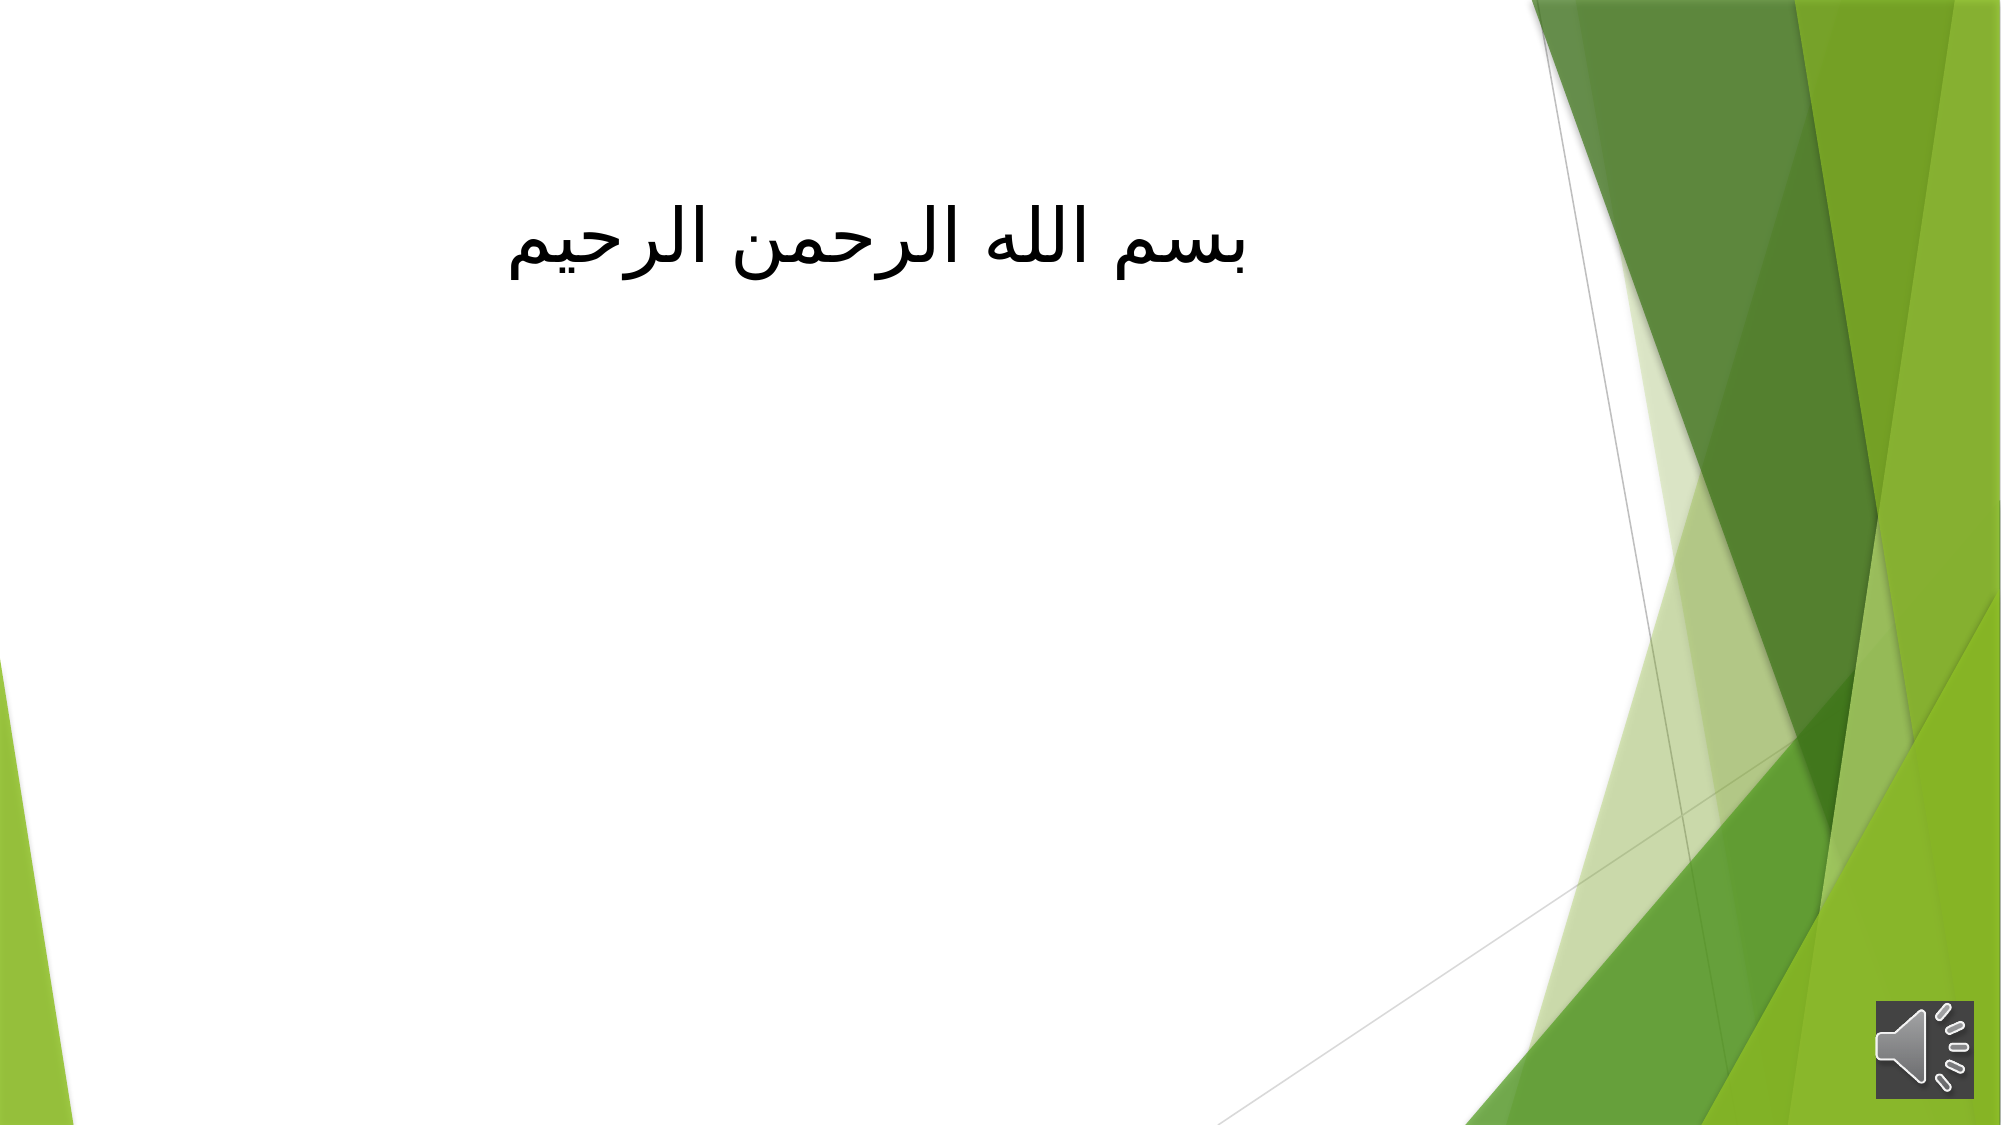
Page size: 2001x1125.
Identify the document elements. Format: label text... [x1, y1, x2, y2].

picture [1874, 999, 1976, 1101]
title بسم الله الرحمن الرحیم [0, 0, 1757, 1125]
